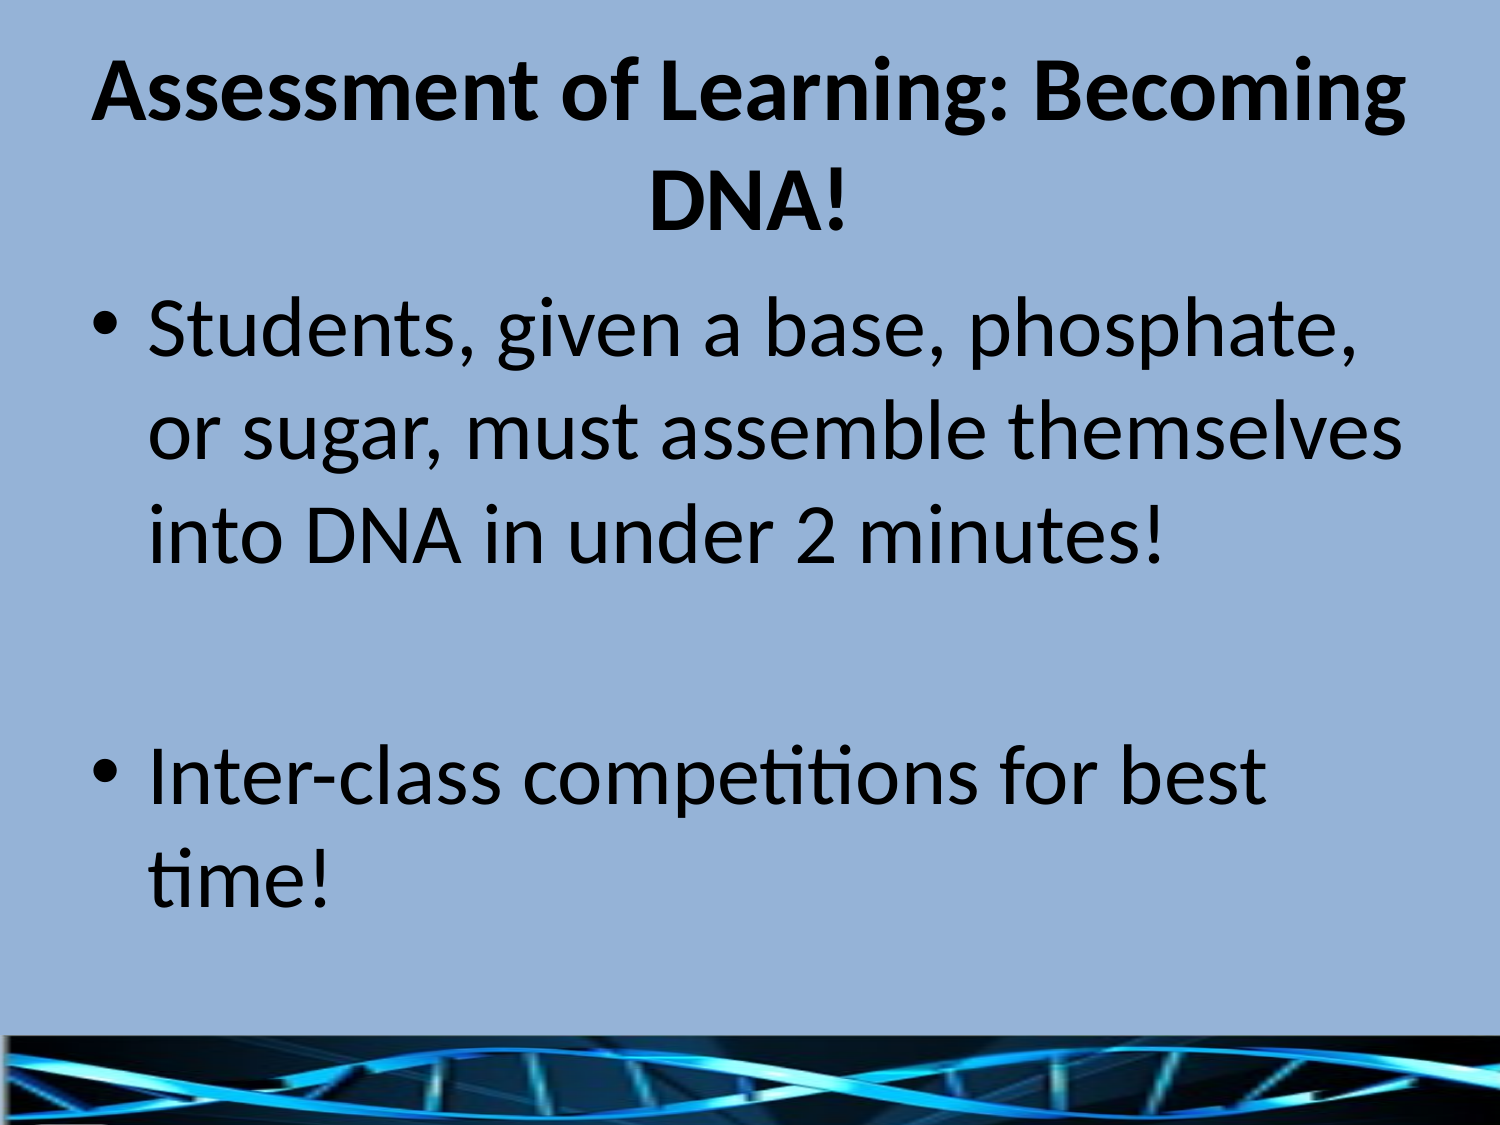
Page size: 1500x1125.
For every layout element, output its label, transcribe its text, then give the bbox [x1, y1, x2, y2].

title Assessment of Learning: Becoming DNA! [75, 45, 1425, 233]
list Students, given a base, phosphate, or sugar, must assemble themselves into DNA in under 2 minutes! Inter-class competitions for best time! [75, 262, 1425, 1005]
picture [4, 323, 1500, 1125]
